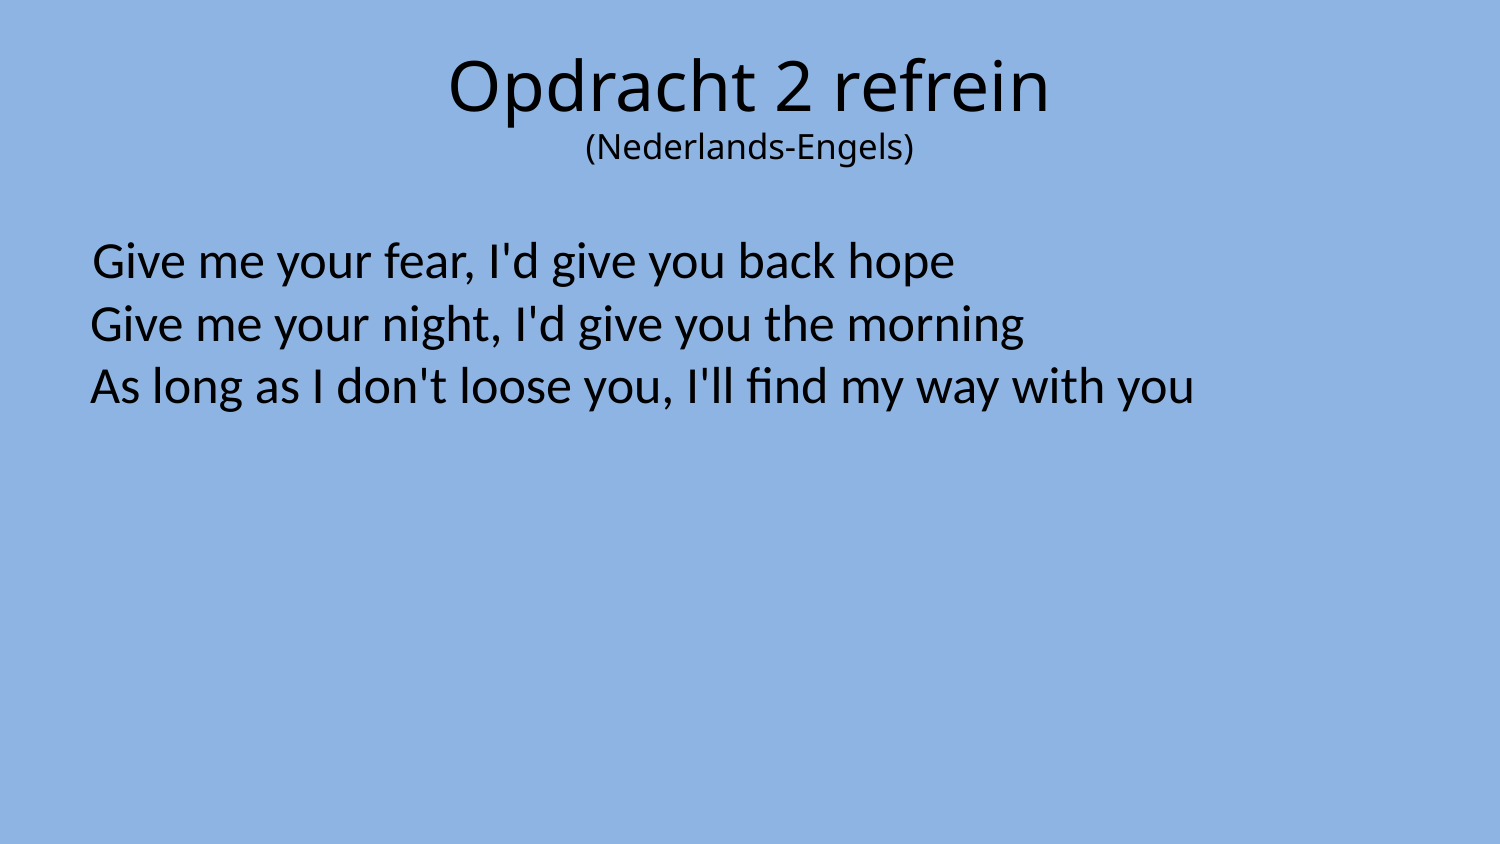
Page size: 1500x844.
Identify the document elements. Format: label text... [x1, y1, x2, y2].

list Give me your fear, I'd give you back hope Give me your night, I'd give you the morning As long as I don't loose you, I'll find my way with you [75, 219, 1425, 777]
title Opdracht 2 refrein (Nederlands-Engels) [75, 33, 1425, 175]
